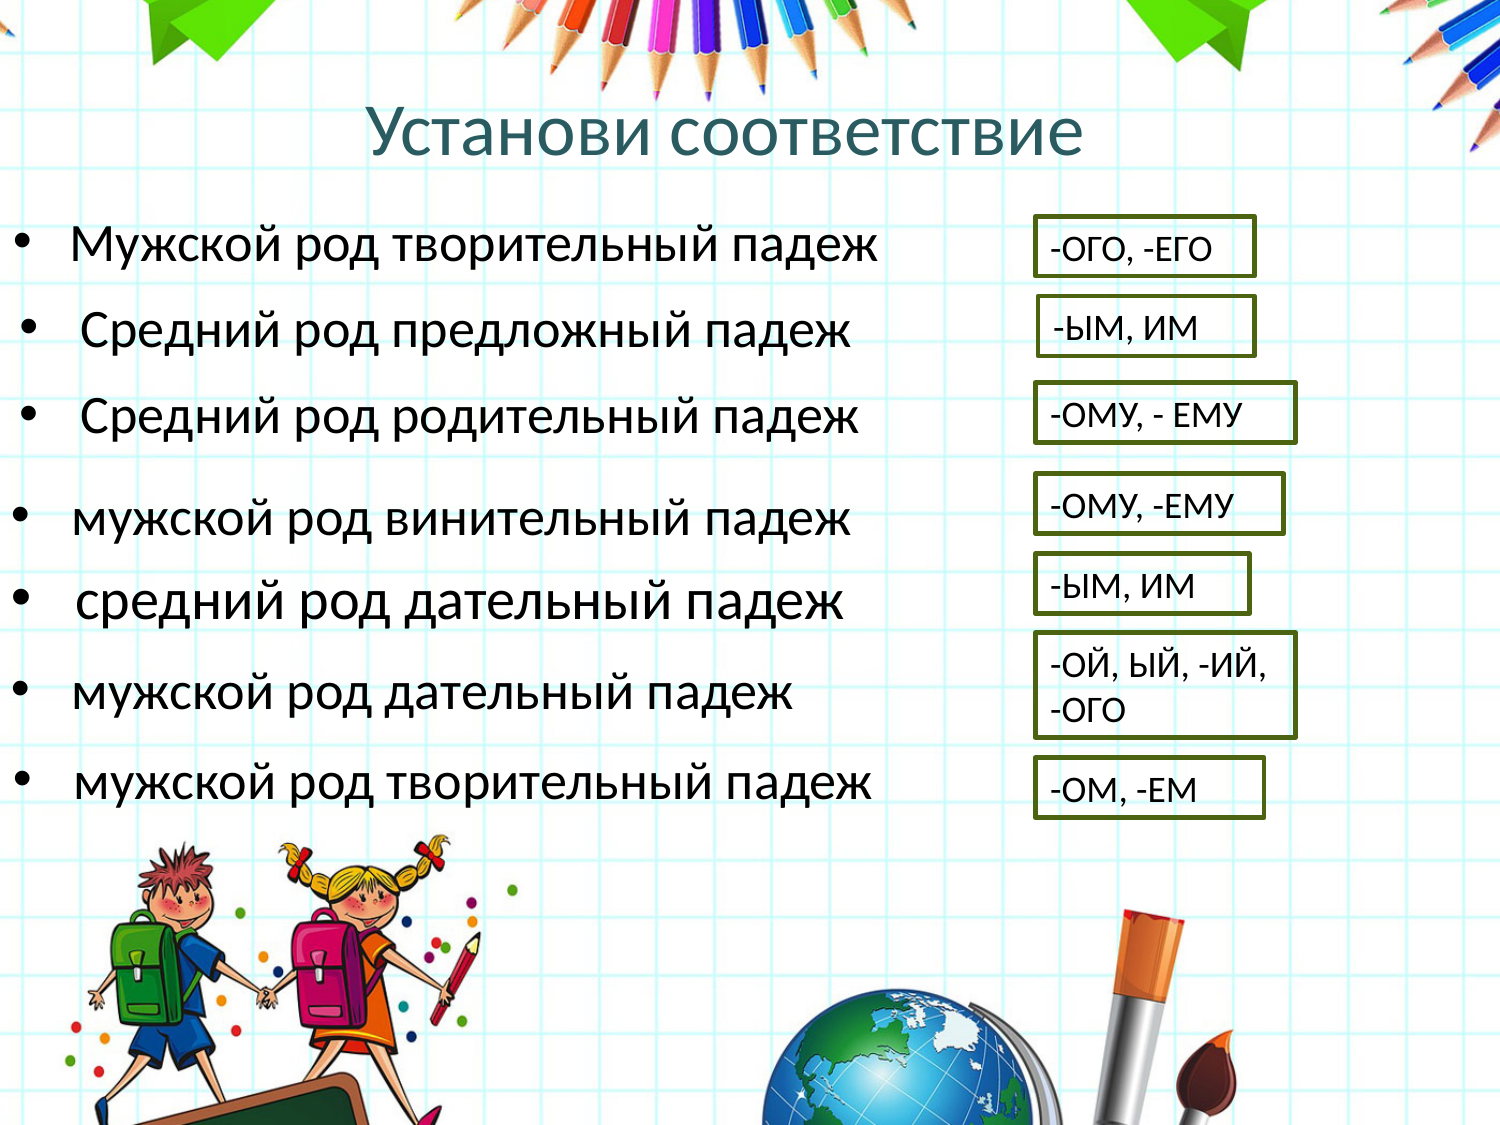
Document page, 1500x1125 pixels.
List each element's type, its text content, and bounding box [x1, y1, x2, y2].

text_box -ОМ, -ЕМ [1035, 757, 1265, 818]
text_box средний род дательный падеж [0, 553, 948, 639]
text_box -ОГО, -ЕГО [1035, 216, 1255, 277]
text_box -ЫМ, ИМ [1038, 295, 1255, 356]
text_box мужской род винительный падеж [0, 473, 892, 553]
text_box -ОМУ, - ЕМУ [1035, 382, 1296, 443]
picture [0, 0, 1500, 1125]
text_box мужской род дательный падеж [0, 648, 861, 729]
text_box -ОЙ, ЫЙ, -ИЙ, -ОГО [1035, 632, 1296, 738]
text_box -ОМУ, -ЕМУ [1035, 473, 1284, 534]
text_box мужской род творительный падеж [0, 737, 928, 818]
title Установи соответствие [51, 13, 1399, 237]
text_box Средний род предложный падеж [4, 285, 1058, 366]
text_box Средний род родительный падеж [4, 372, 1011, 453]
list Мужской род творительный падеж [0, 199, 1357, 909]
text_box -ЫМ, ИМ [1035, 553, 1250, 614]
